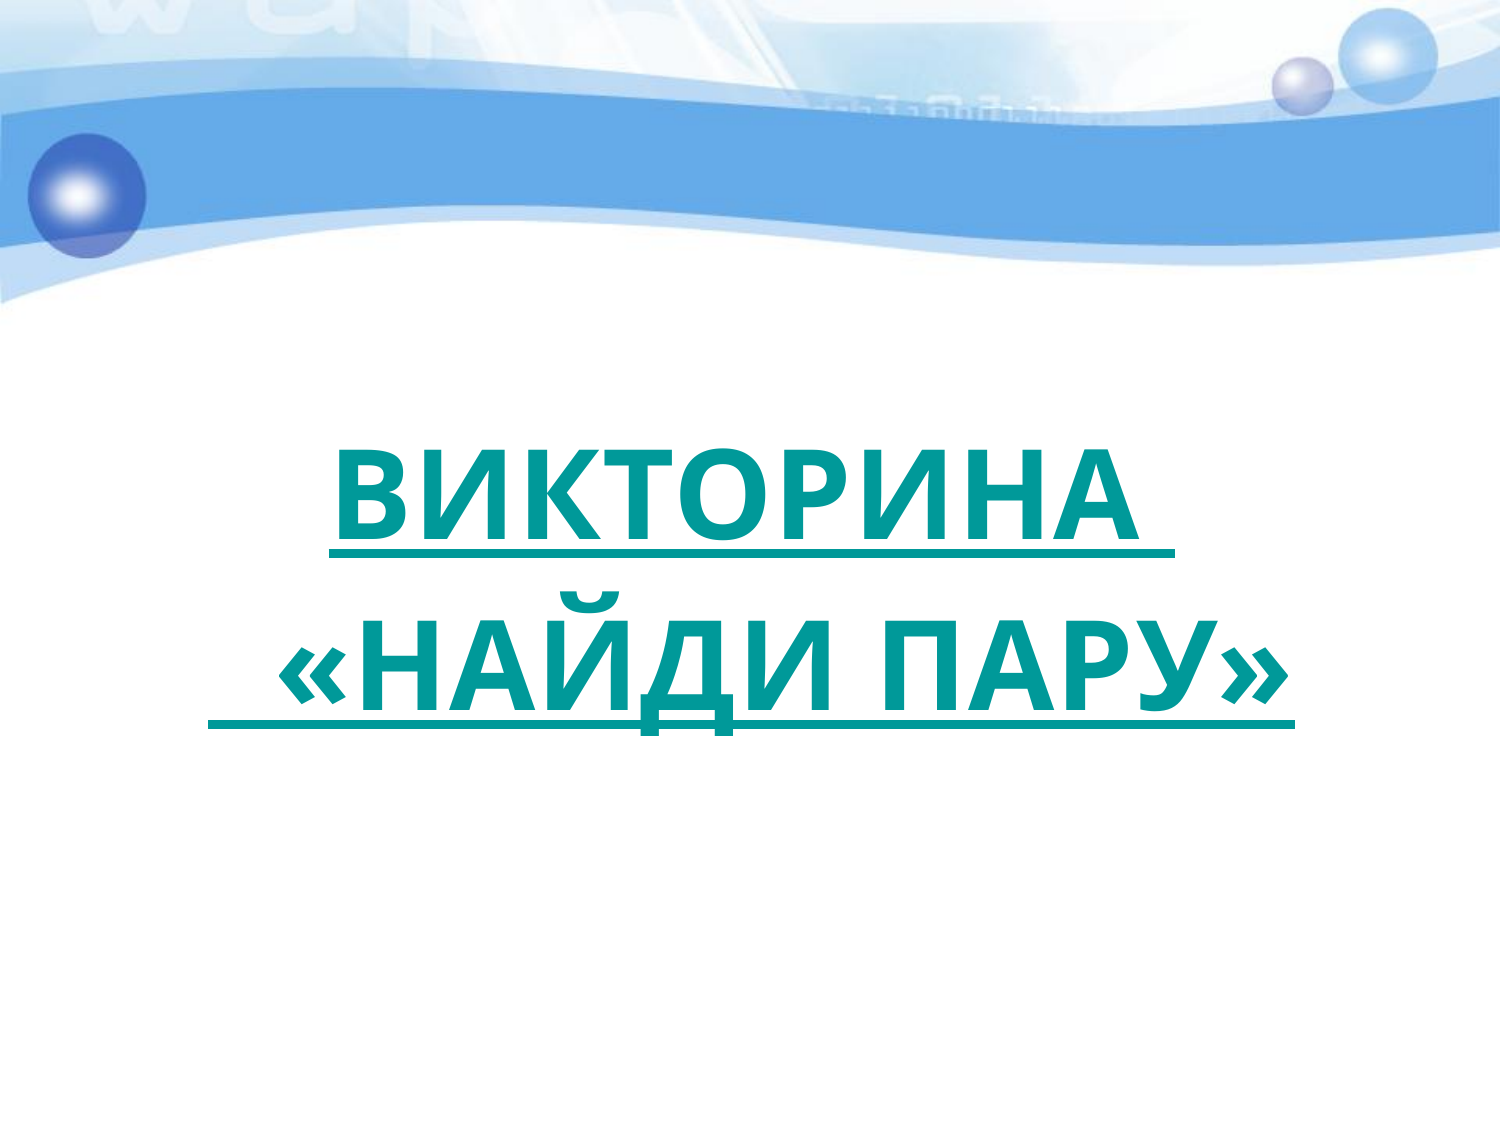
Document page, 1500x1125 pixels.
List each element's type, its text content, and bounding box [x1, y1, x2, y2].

picture [0, 0, 1500, 1125]
title ВИКТОРИНА «НАЙДИ ПАРУ» [76, 491, 1427, 680]
